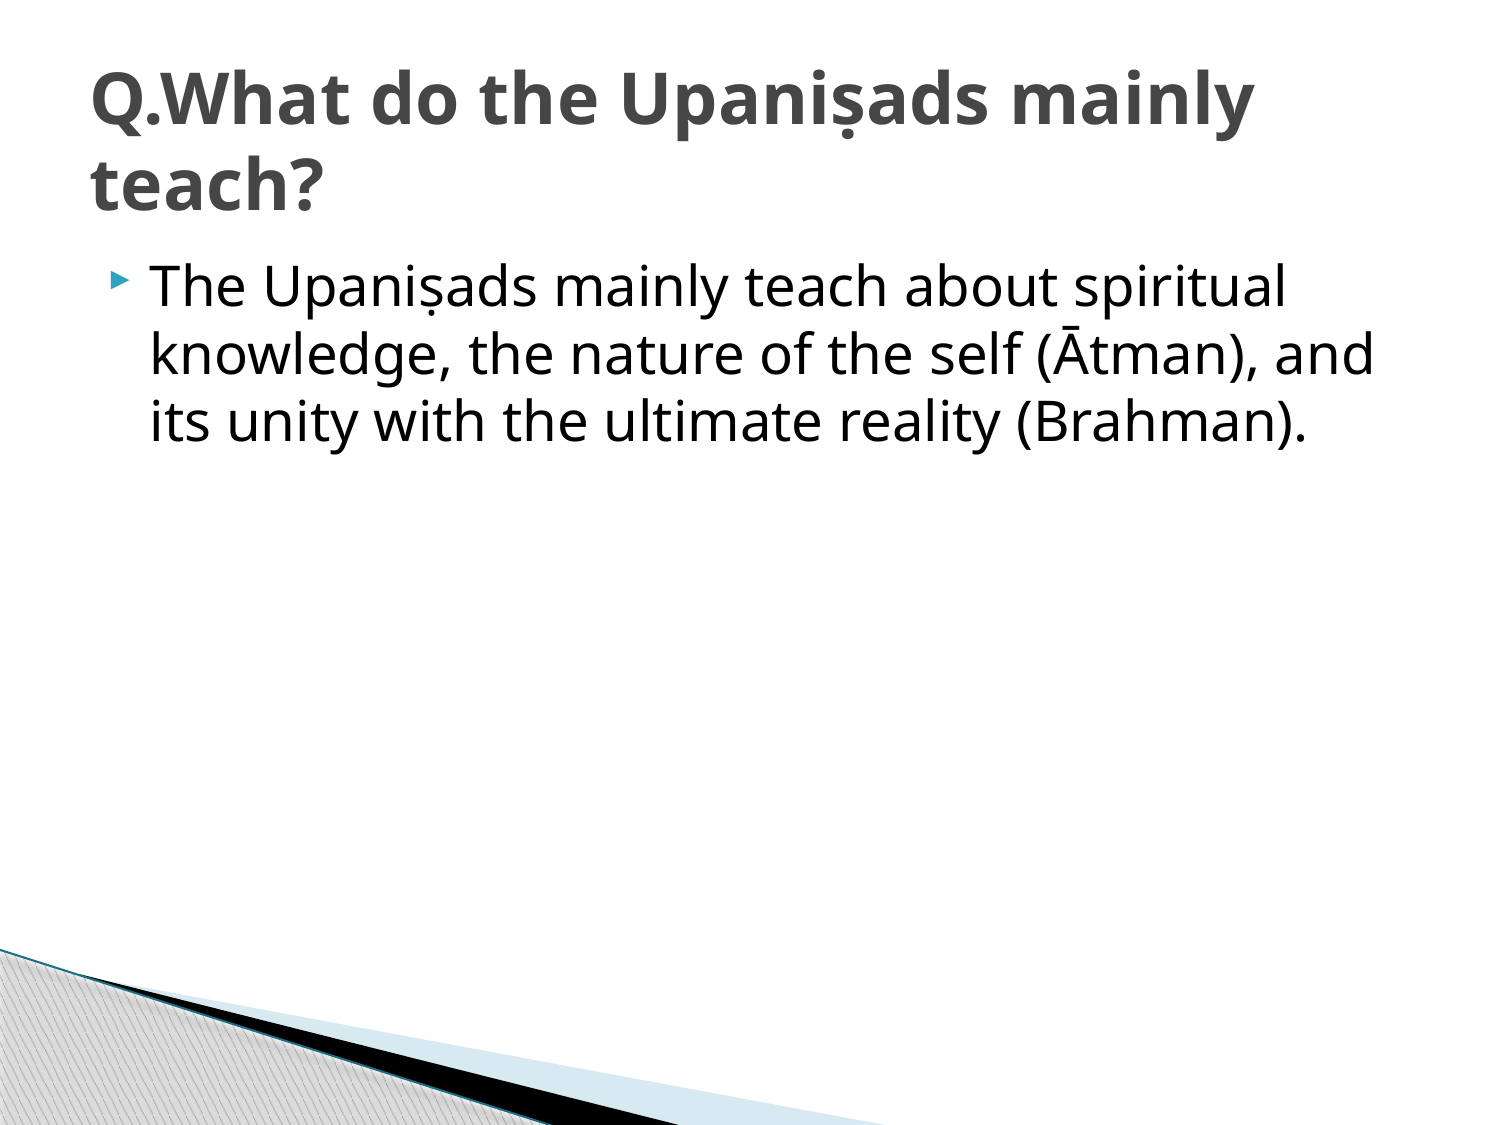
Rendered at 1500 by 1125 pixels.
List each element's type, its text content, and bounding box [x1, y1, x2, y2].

list The Upaniṣads mainly teach about spiritual knowledge, the nature of the self (Ātman), and its unity with the ultimate reality (Brahman). [75, 243, 1425, 986]
title Q.What do the Upaniṣads mainly teach? [75, 45, 1425, 233]
